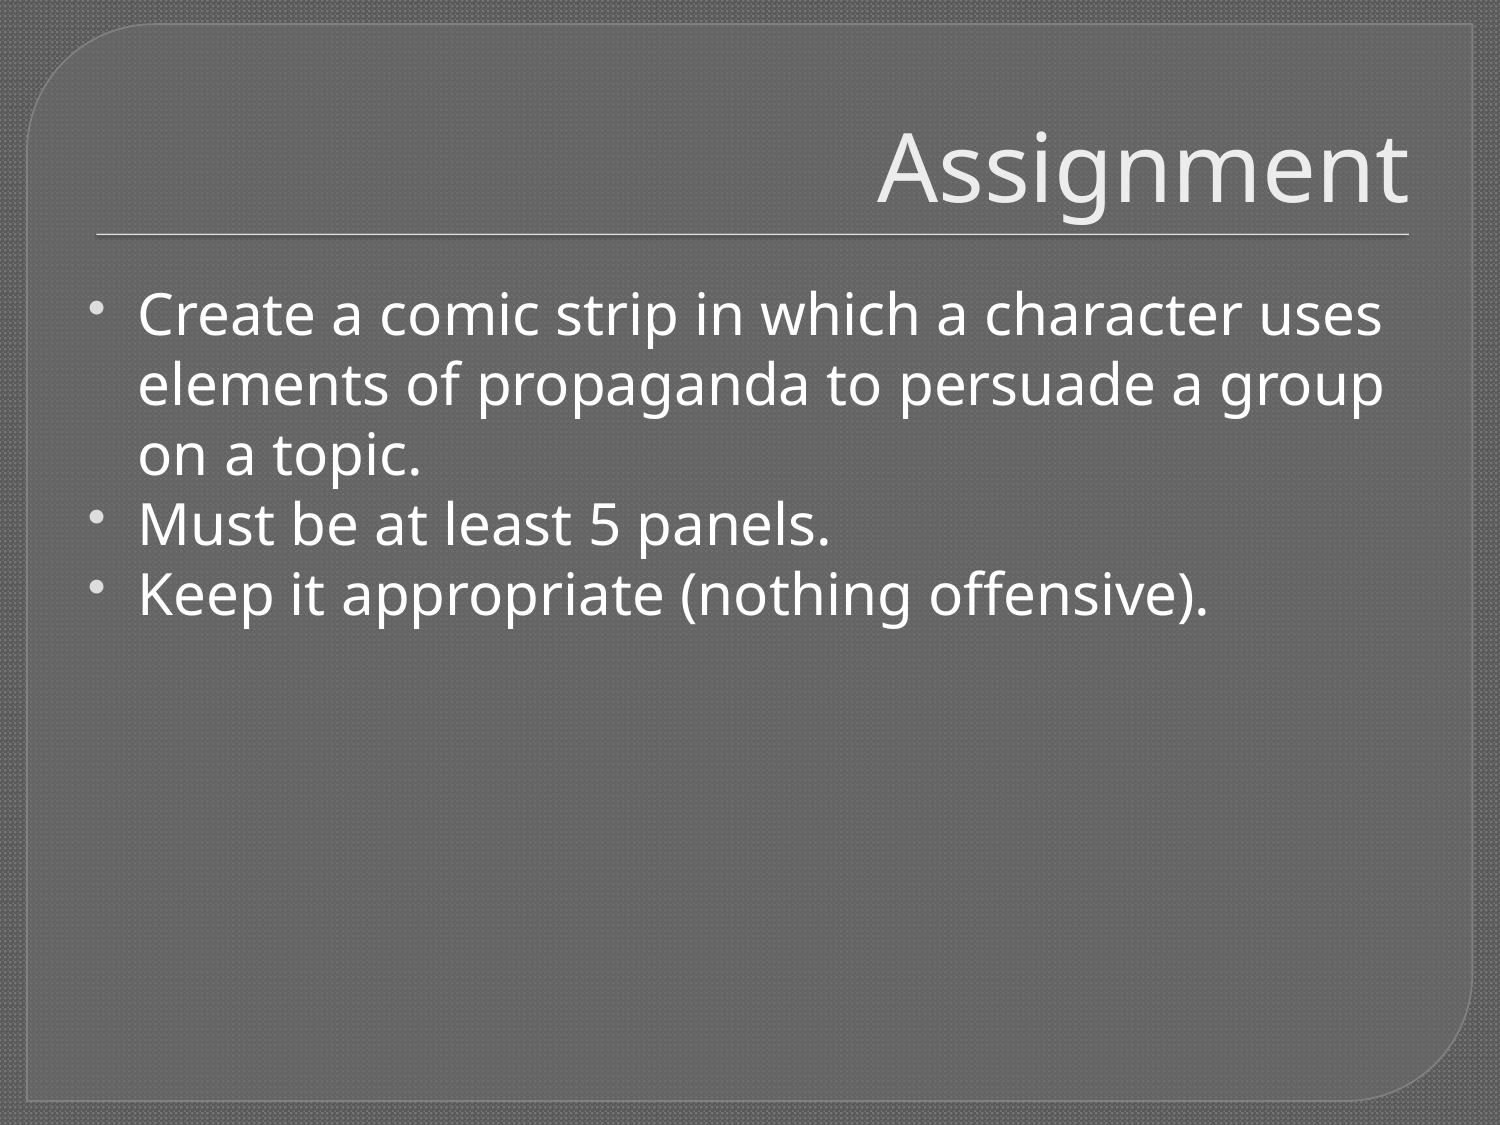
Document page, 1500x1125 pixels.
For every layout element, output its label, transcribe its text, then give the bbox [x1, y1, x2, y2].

title Assignment [75, 41, 1425, 230]
list Create a comic strip in which a character uses elements of propaganda to persuade a group on a topic. Must be at least 5 panels. Keep it appropriate (nothing offensive). [75, 270, 1400, 1013]
